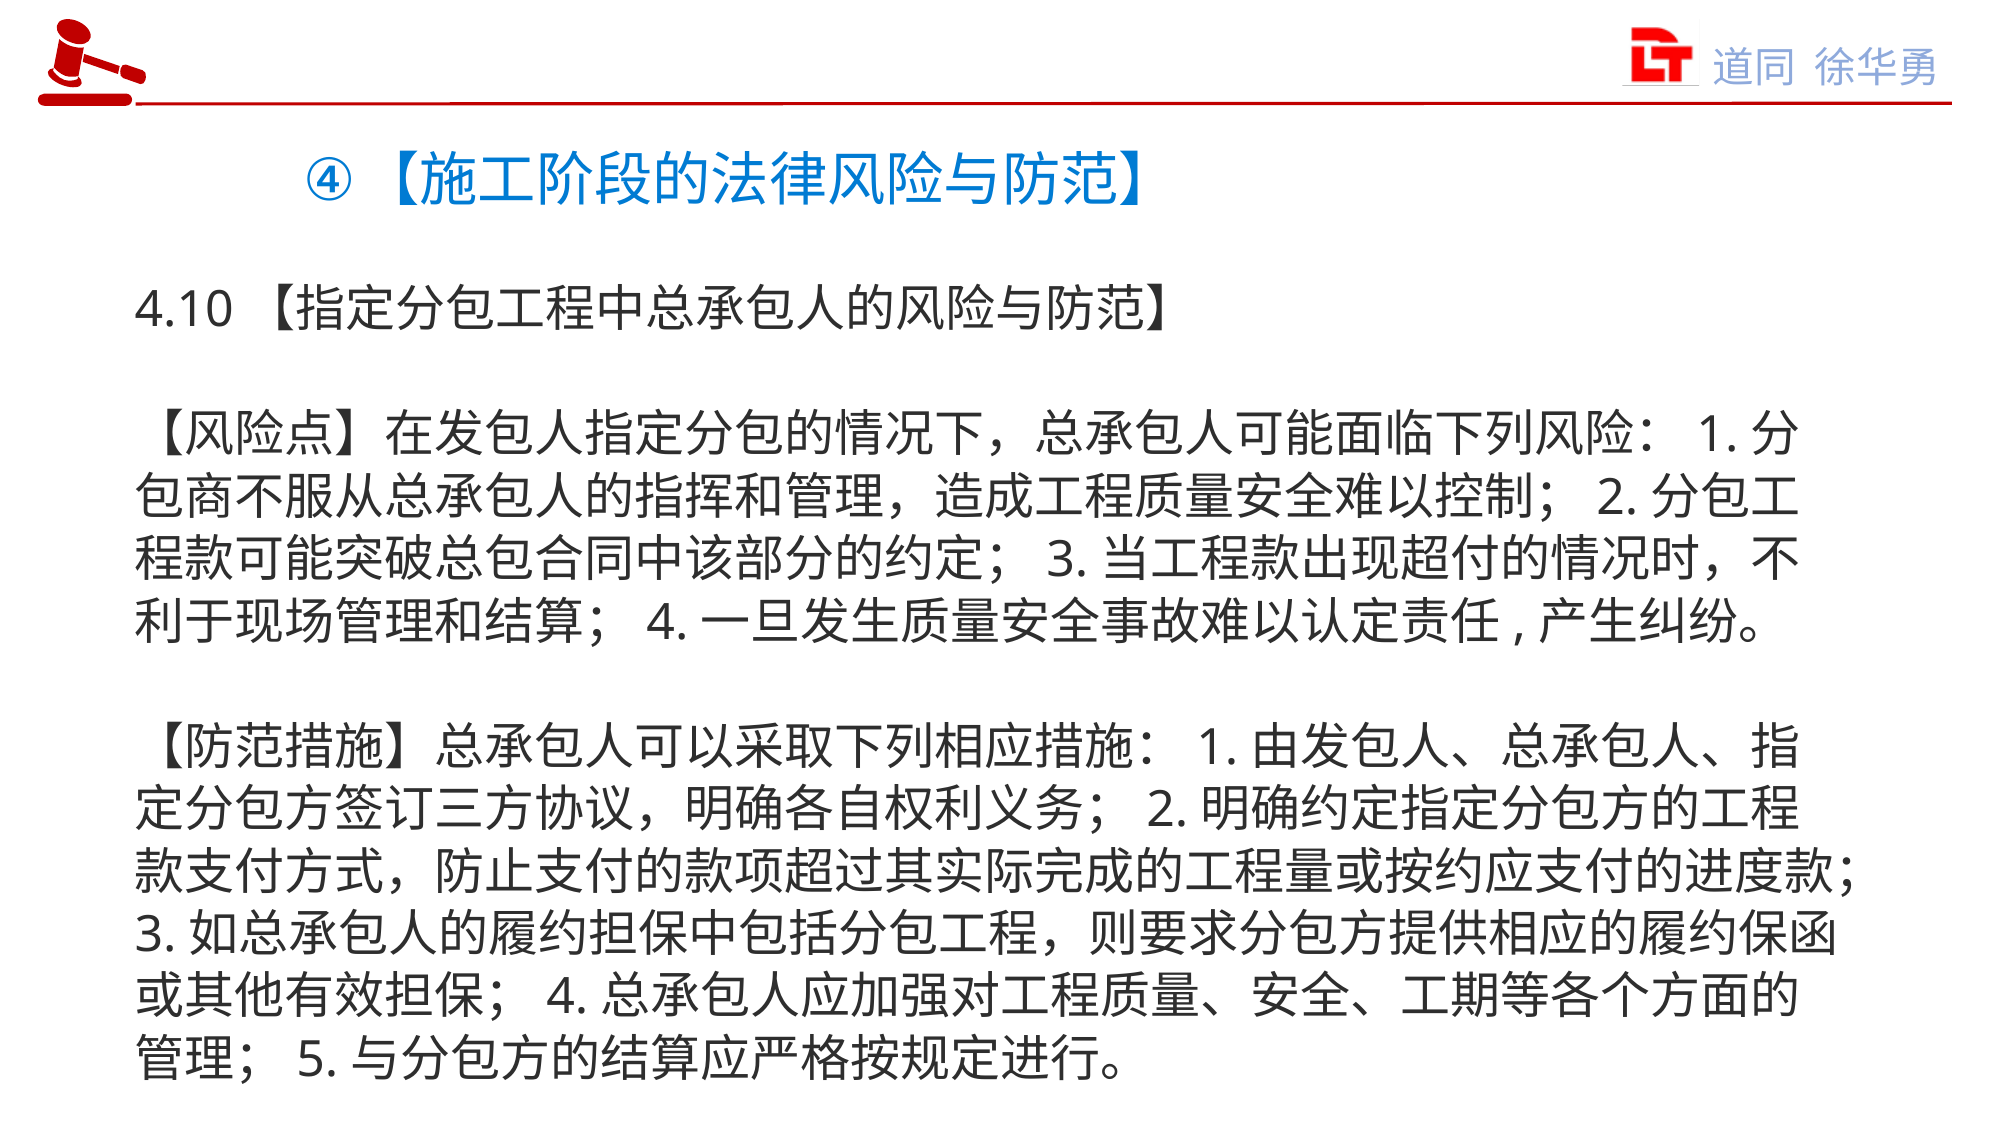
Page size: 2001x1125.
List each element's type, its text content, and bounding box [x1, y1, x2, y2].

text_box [37, 17, 1954, 106]
text_box 【施工阶段的法律风险与防范】 4.10【指定分包工程中总承包人的风险与防范】 【风险点】在发包人指定分包的情况下，总承包人可能面临下列风险：1.分包商不服从总承包人的指挥和管理，造成工程质量安全难以控制；2.分包工程款可能突破总包合同中该部分的约定；3.当工程款出现超付的情况时，不利于现场管理和结算；4.一旦发生质量安全事故难以认定责任,产生纠纷。 【防范措施】总承包人可以采取下列相应措施：1.由发包人、总承包人、指定分包方签订三方协议，明确各自权利义务；2.明确约定指定分包方的工程款支付方式，防止支付的款项超过其实际完成的工程量或按约应支付的进度款；3.如总承包人的履约担保中包括分包工程，则要求分包方提供相应的履约保函或其他有效担保；4.总承包人应加强对工程质量、安全、工期等各个方面的管理；5.与分包方的结算应严格按规定进行。 [119, 141, 1864, 1094]
picture [1622, 19, 1699, 97]
